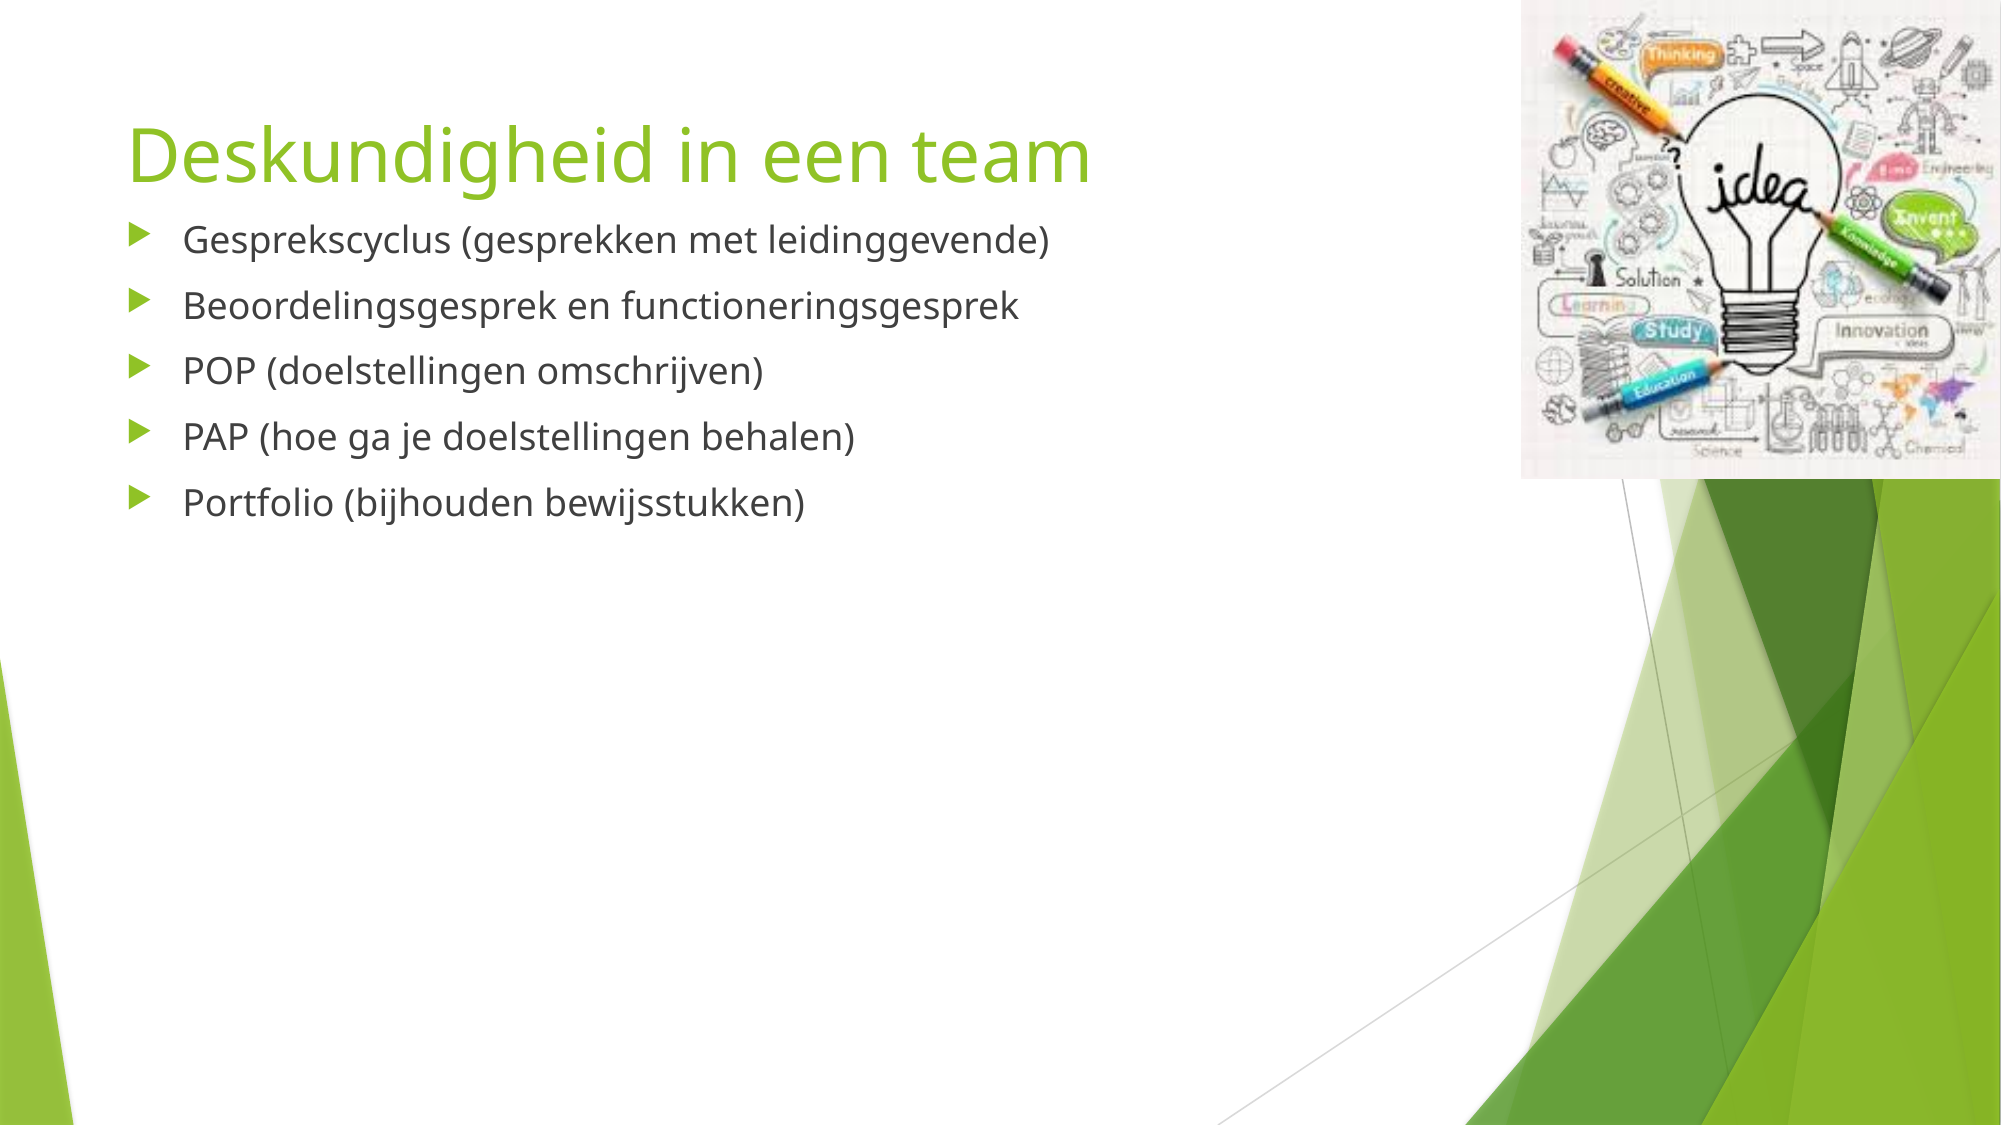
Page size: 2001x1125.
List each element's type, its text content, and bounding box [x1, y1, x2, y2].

list Gesprekscyclus (gesprekken met leidinggevende) Beoordelingsgesprek en functioneringsgesprek POP (doelstellingen omschrijven) PAP (hoe ga je doelstellingen behalen) Portfolio (bijhouden bewijsstukken) [111, 208, 1522, 845]
picture [1520, 0, 2000, 480]
title Deskundigheid in een team [111, 99, 1515, 208]
